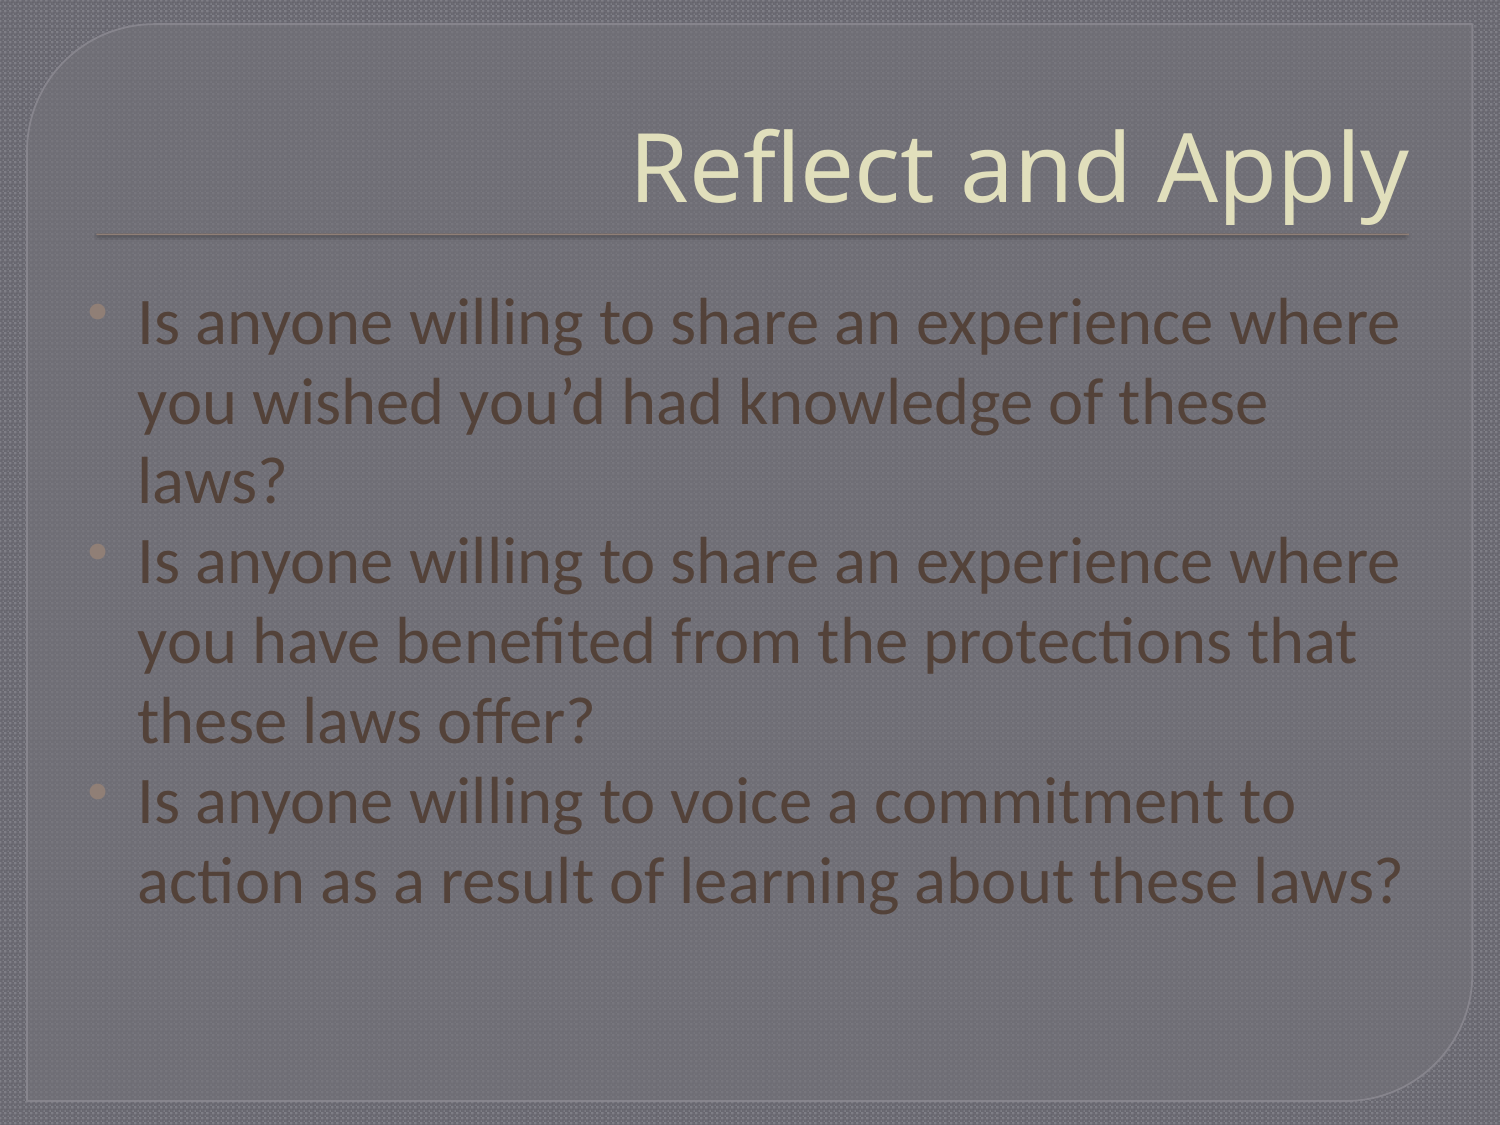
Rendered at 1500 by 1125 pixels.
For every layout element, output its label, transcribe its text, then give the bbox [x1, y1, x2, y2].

list Is anyone willing to share an experience where you wished you’d had knowledge of these laws? Is anyone willing to share an experience where you have benefited from the protections that these laws offer? Is anyone willing to voice a commitment to action as a result of learning about these laws? [75, 270, 1425, 1013]
title Reflect and Apply [75, 41, 1425, 230]
